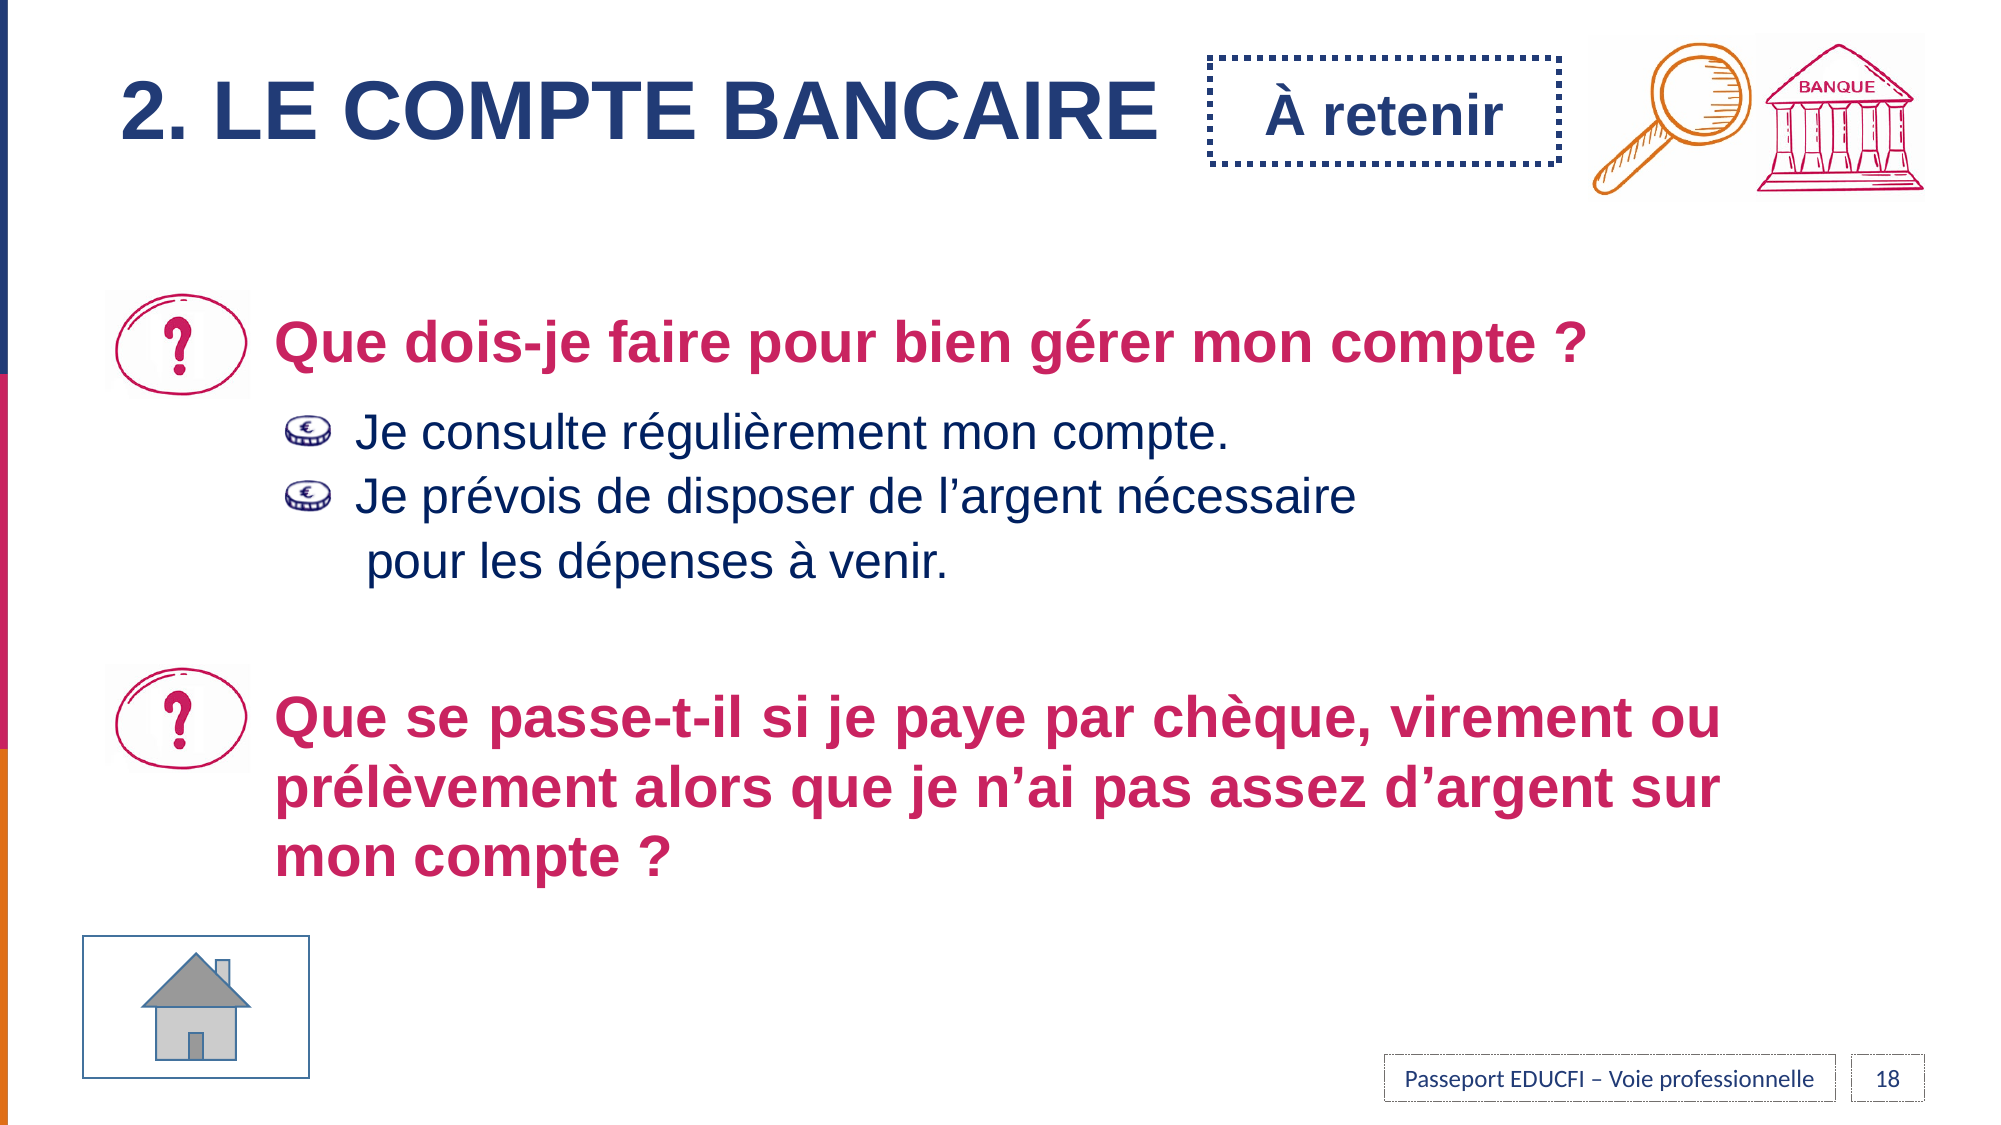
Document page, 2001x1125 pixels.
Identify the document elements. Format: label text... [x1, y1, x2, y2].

list Je consulte régulièrement mon compte. Je prévois de disposer de l’argent nécessaire pour les dépenses à venir. [267, 398, 1517, 599]
text_box Que se passe-t-il si je paye par chèque, virement ou prélèvement alors que je n’ai pas assez d’argent sur mon compte ? [267, 671, 1731, 897]
text_box [82, 935, 310, 1079]
picture [1588, 32, 1925, 202]
picture [105, 290, 251, 399]
text_box [1209, 57, 1560, 165]
title 2. LE COMPTE BANCAIRE [105, 59, 1588, 166]
picture [282, 412, 355, 448]
text_box À retenir [1249, 69, 1520, 155]
picture [0, 0, 8, 1125]
picture [105, 664, 251, 773]
footer Passeport EDUCFI – Voie professionnelle [1384, 1054, 1836, 1102]
text_box Que dois-je faire pour bien gérer mon compte ? [267, 297, 1731, 383]
picture [282, 477, 355, 513]
slide_number 18 [1851, 1054, 1925, 1102]
